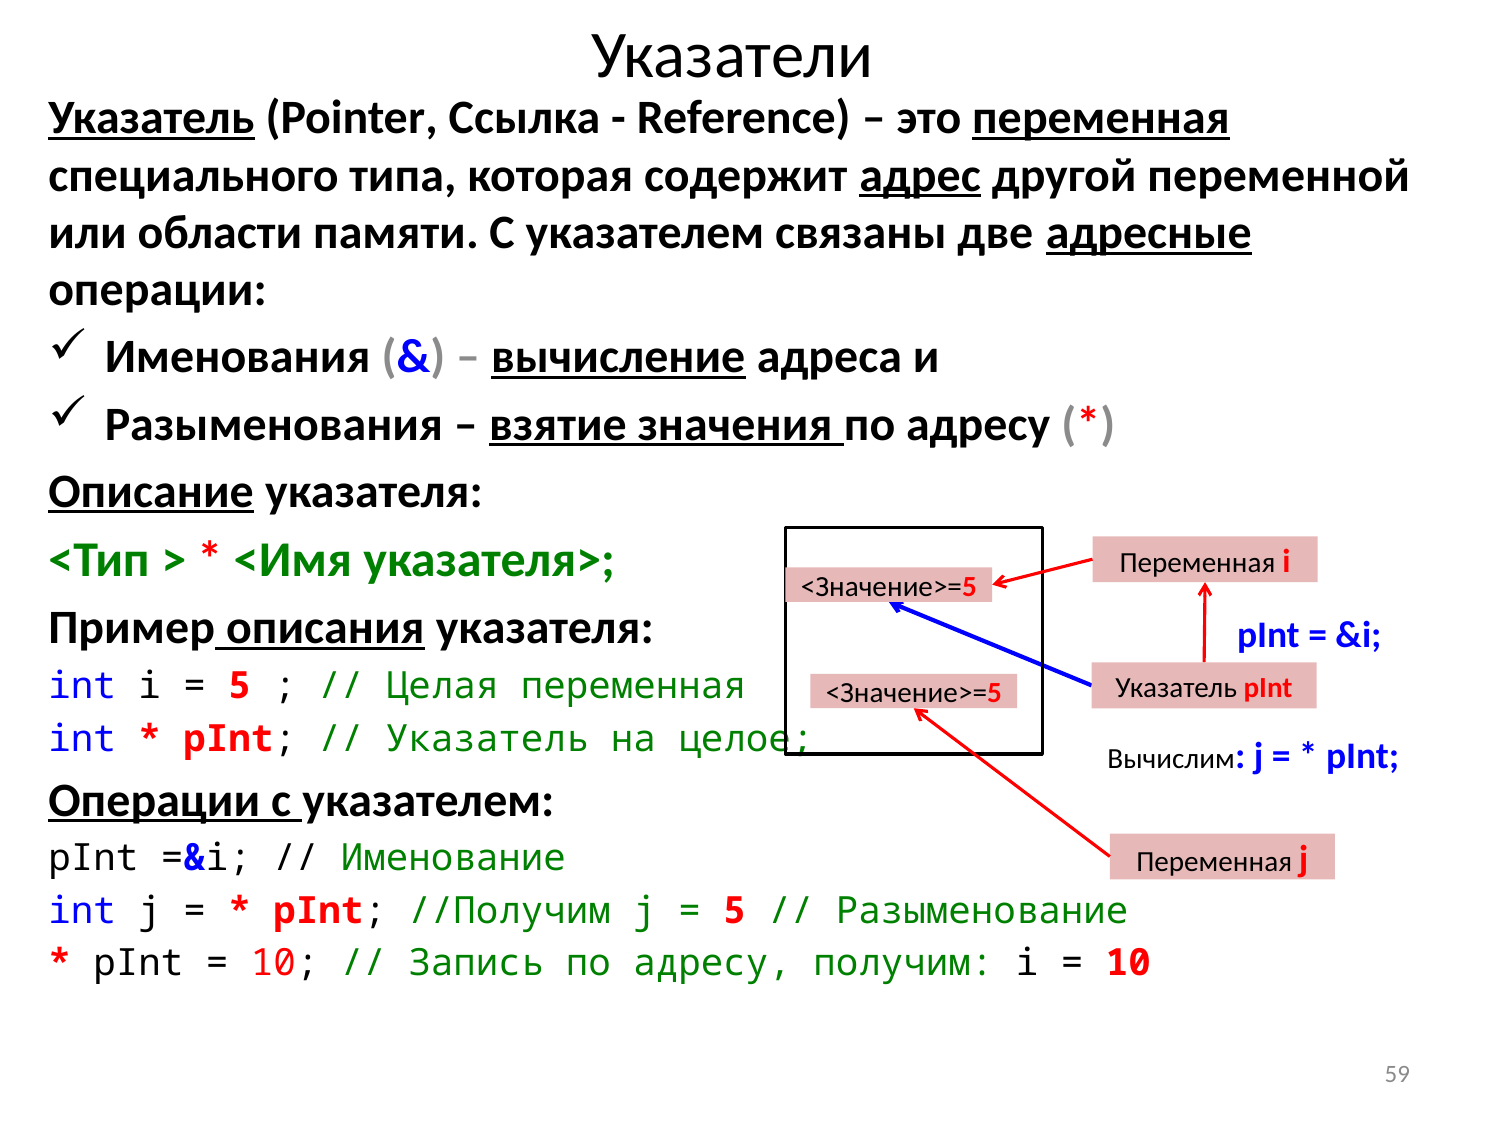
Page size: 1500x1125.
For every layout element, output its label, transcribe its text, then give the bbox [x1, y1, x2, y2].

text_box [913, 708, 1111, 857]
title Указатели [159, 0, 1306, 78]
text_box Переменная j [1108, 831, 1337, 881]
text_box Вычислим: j = * pInt; [1115, 723, 1500, 783]
text_box Указатель (Pointer, Ссылка - Reference) – это переменная специального типа, которая содержит адрес другой переменной или области памяти. С указателем связаны две адресные операции: Именования (&) – вычисление адреса и Разыменования – взятие значения по адресу (*) Описание указателя: <Тип > * <Имя указателя>; Пример описания указателя: int i = 5 ; // Целая переменная int * pInt; // Указатель на целое; Операции с указателем: pInt =&i; // Именование int j = * pInt; //Получим j = 5 // Разыменование * pInt = 10; // Запись по адресу, получим: i = 10 [33, 78, 1457, 1024]
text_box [785, 527, 1475, 755]
slide_number 59 [1074, 1042, 1425, 1103]
